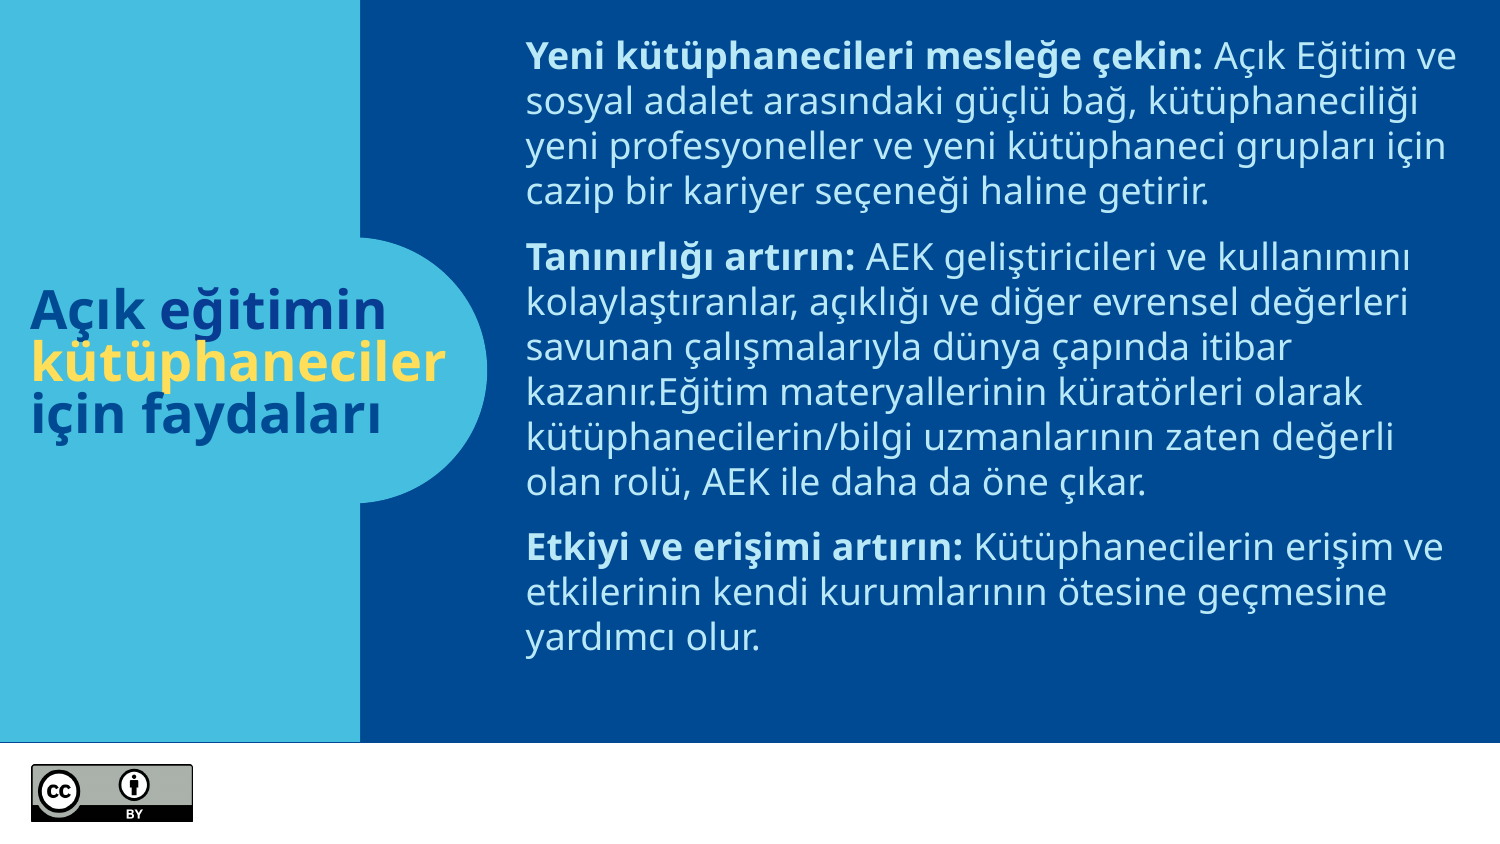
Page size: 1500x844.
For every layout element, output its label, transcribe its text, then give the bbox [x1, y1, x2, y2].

text_box [252, 459, 453, 504]
picture [31, 764, 193, 822]
text_box [260, 237, 445, 273]
text_box Yeni kütüphanecileri mesleğe çekin: Açık Eğitim ve sosyal adalet arasındaki güçlü bağ, kütüphaneciliği yeni profesyoneller ve yeni kütüphaneci grupları için cazip bir kariyer seçeneği haline getirir. Tanınırlığı artırın: AEK geliştiricileri ve kullanımını kolaylaştıranlar, açıklığı ve diğer evrensel değerleri savunan çalışmalarıyla dünya çapında itibar kazanır.Eğitim materyallerinin küratörleri olarak kütüphanecilerin/bilgi uzmanlarının zaten değerli olan rolü, AEK ile daha da öne çıkar. Etkiyi ve erişimi artırın: Kütüphanecilerin erişim ve etkilerinin kendi kurumlarının ötesine geçmesine yardımcı olur. [510, 16, 1483, 674]
text_box [0, 750, 1500, 844]
text_box [0, 0, 361, 742]
text_box Açık eğitimin kütüphaneciler için faydaları [15, 273, 465, 459]
text_box [465, 297, 488, 444]
